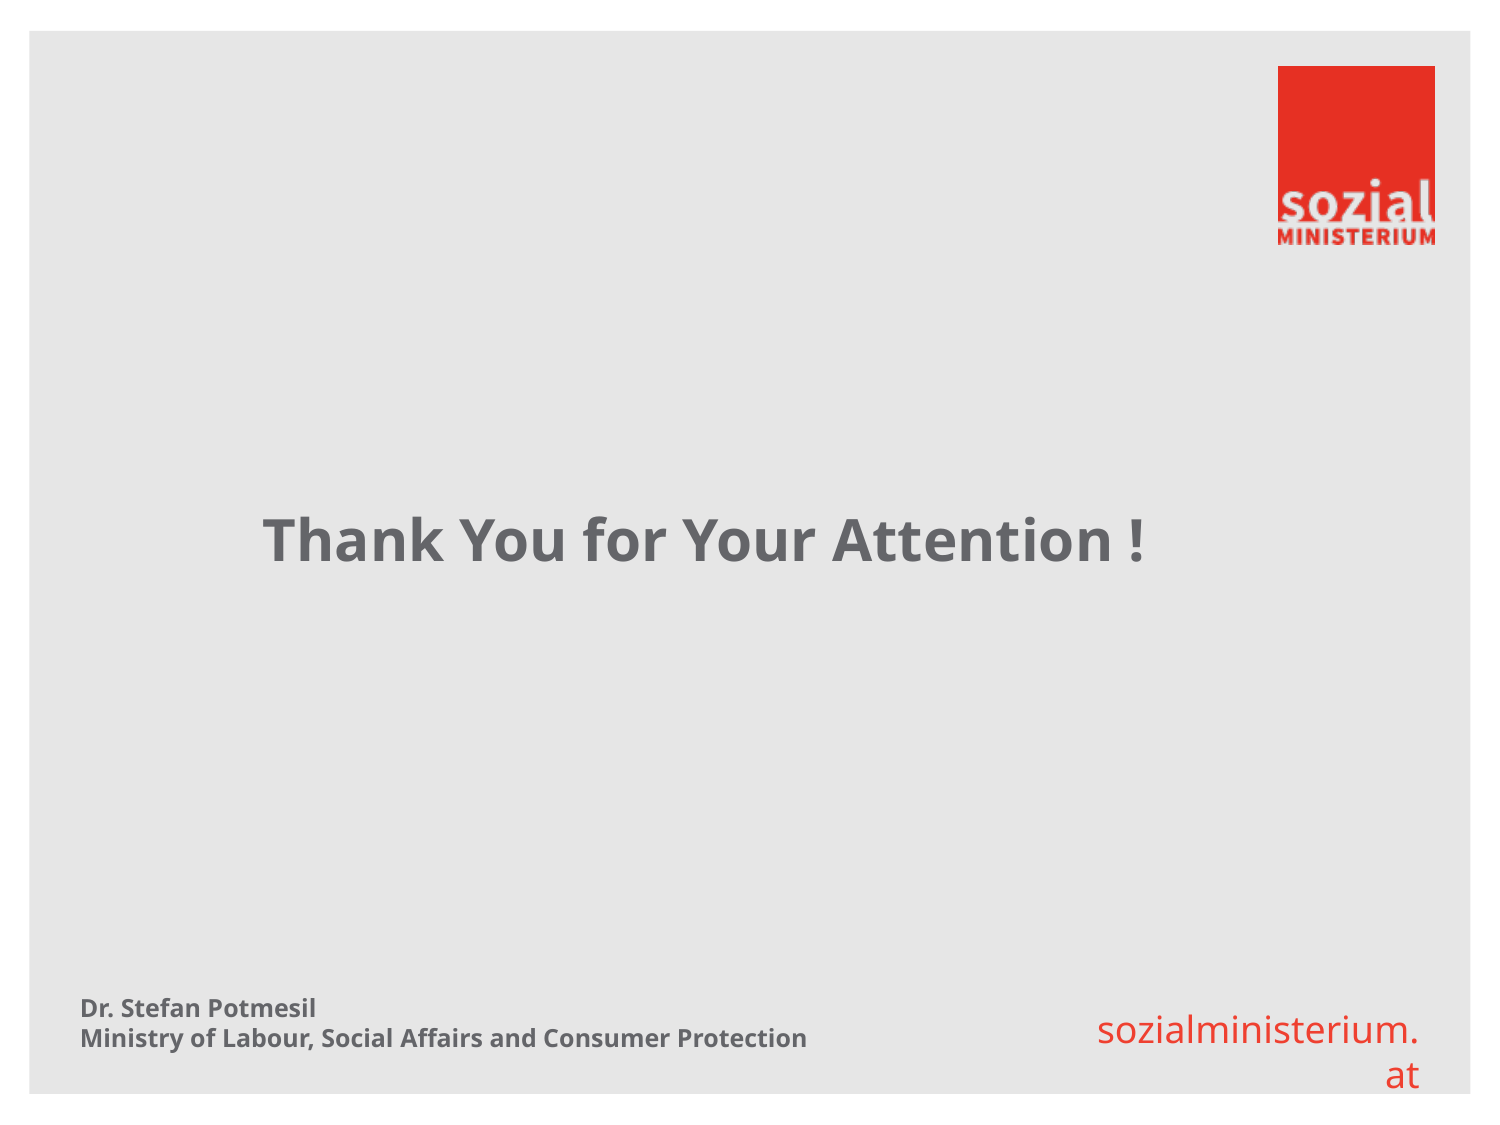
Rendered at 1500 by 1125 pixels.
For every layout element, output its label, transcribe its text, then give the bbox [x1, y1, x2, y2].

picture [1278, 66, 1435, 245]
footer Thank You for Your Attention ! Dr. Stefan Potmesil Ministry of Labour, Social Affairs and Consumer Protection [64, 66, 1258, 1061]
